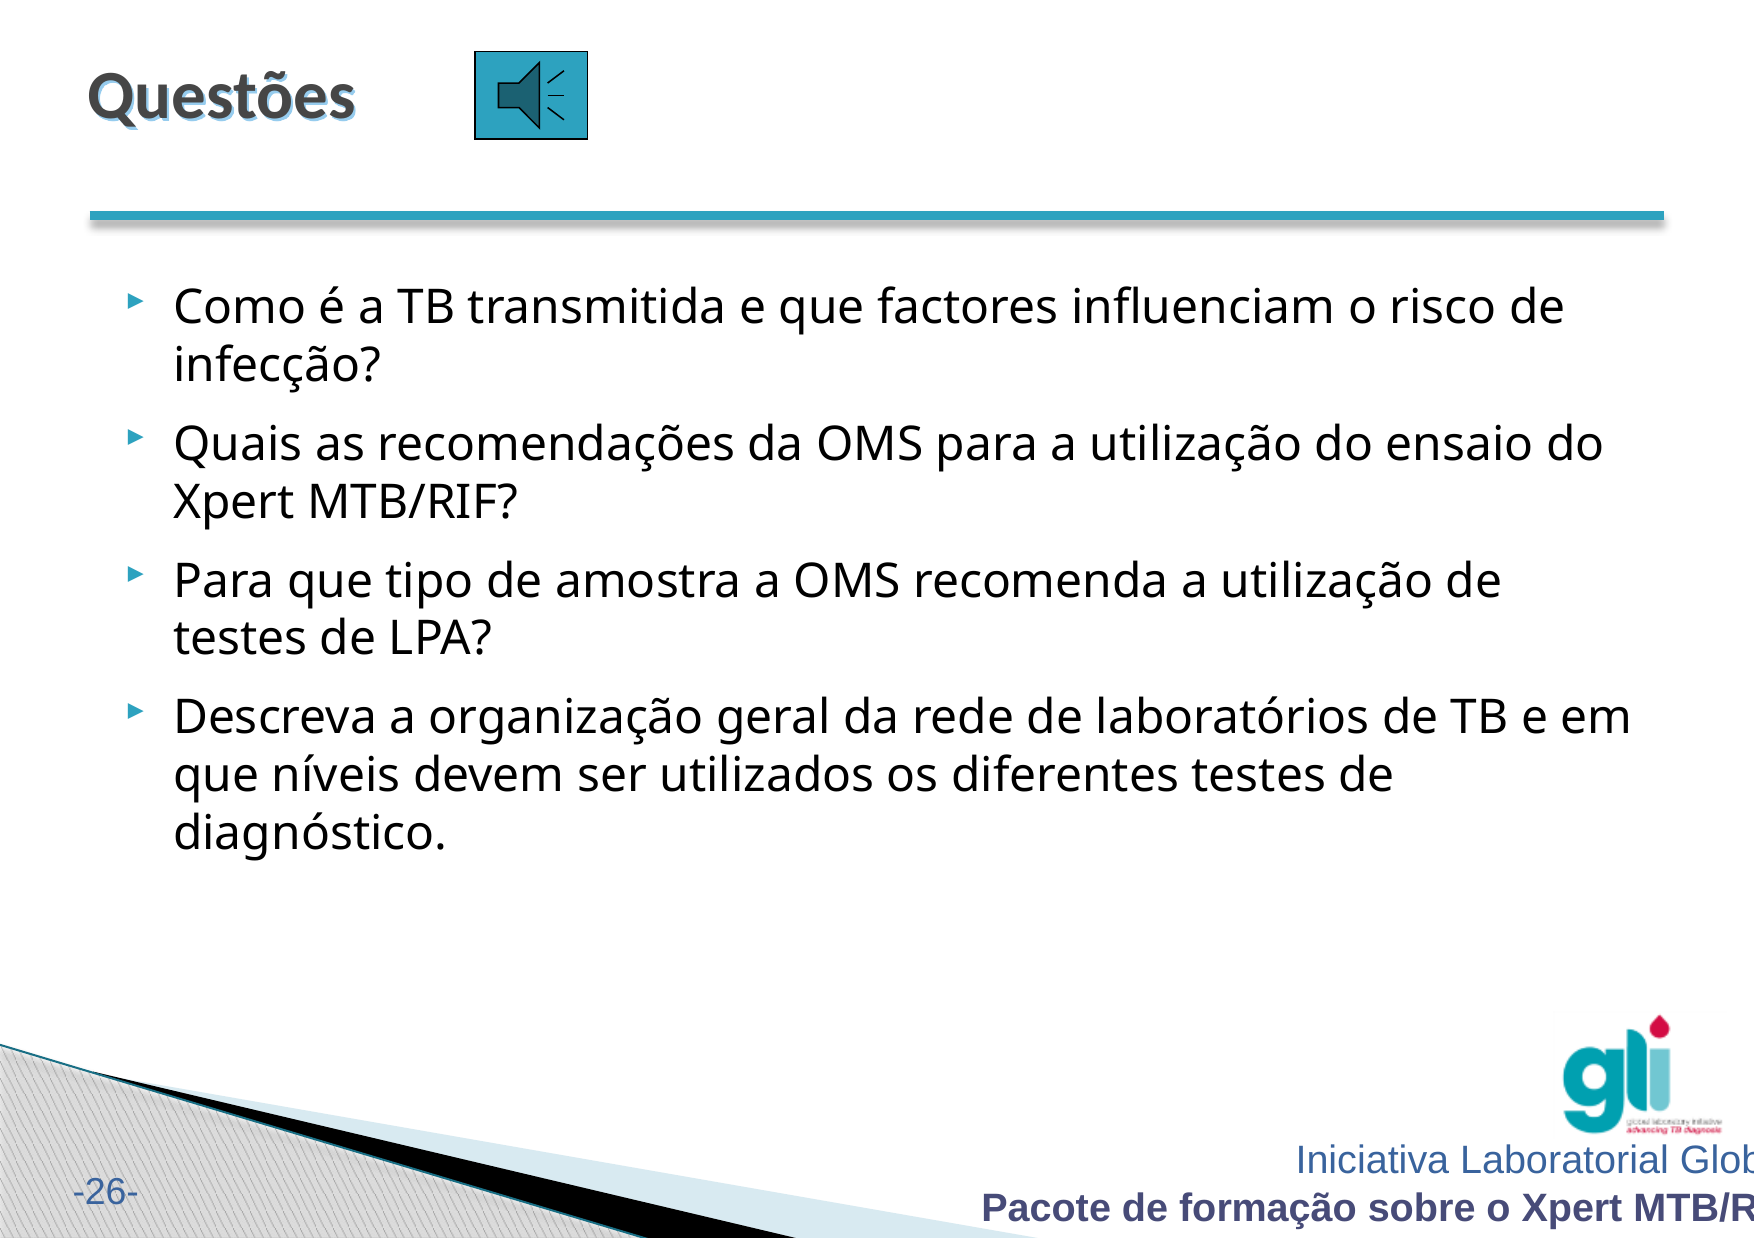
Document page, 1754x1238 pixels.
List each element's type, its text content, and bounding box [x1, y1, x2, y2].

text_box [475, 51, 588, 139]
title Questões [87, 49, 1666, 216]
picture [1553, 1011, 1727, 1139]
list Como é a TB transmitida e que factores influenciam o risco de infecção? Quais as recomendações da OMS para a utilização do ensaio do Xpert MTB/RIF? Para que tipo de amostra a OMS recomenda a utilização de testes de LPA? Descreva a organização geral da rede de laboratórios de TB e em que níveis devem ser utilizados os diferentes testes de diagnóstico. [87, 267, 1666, 996]
